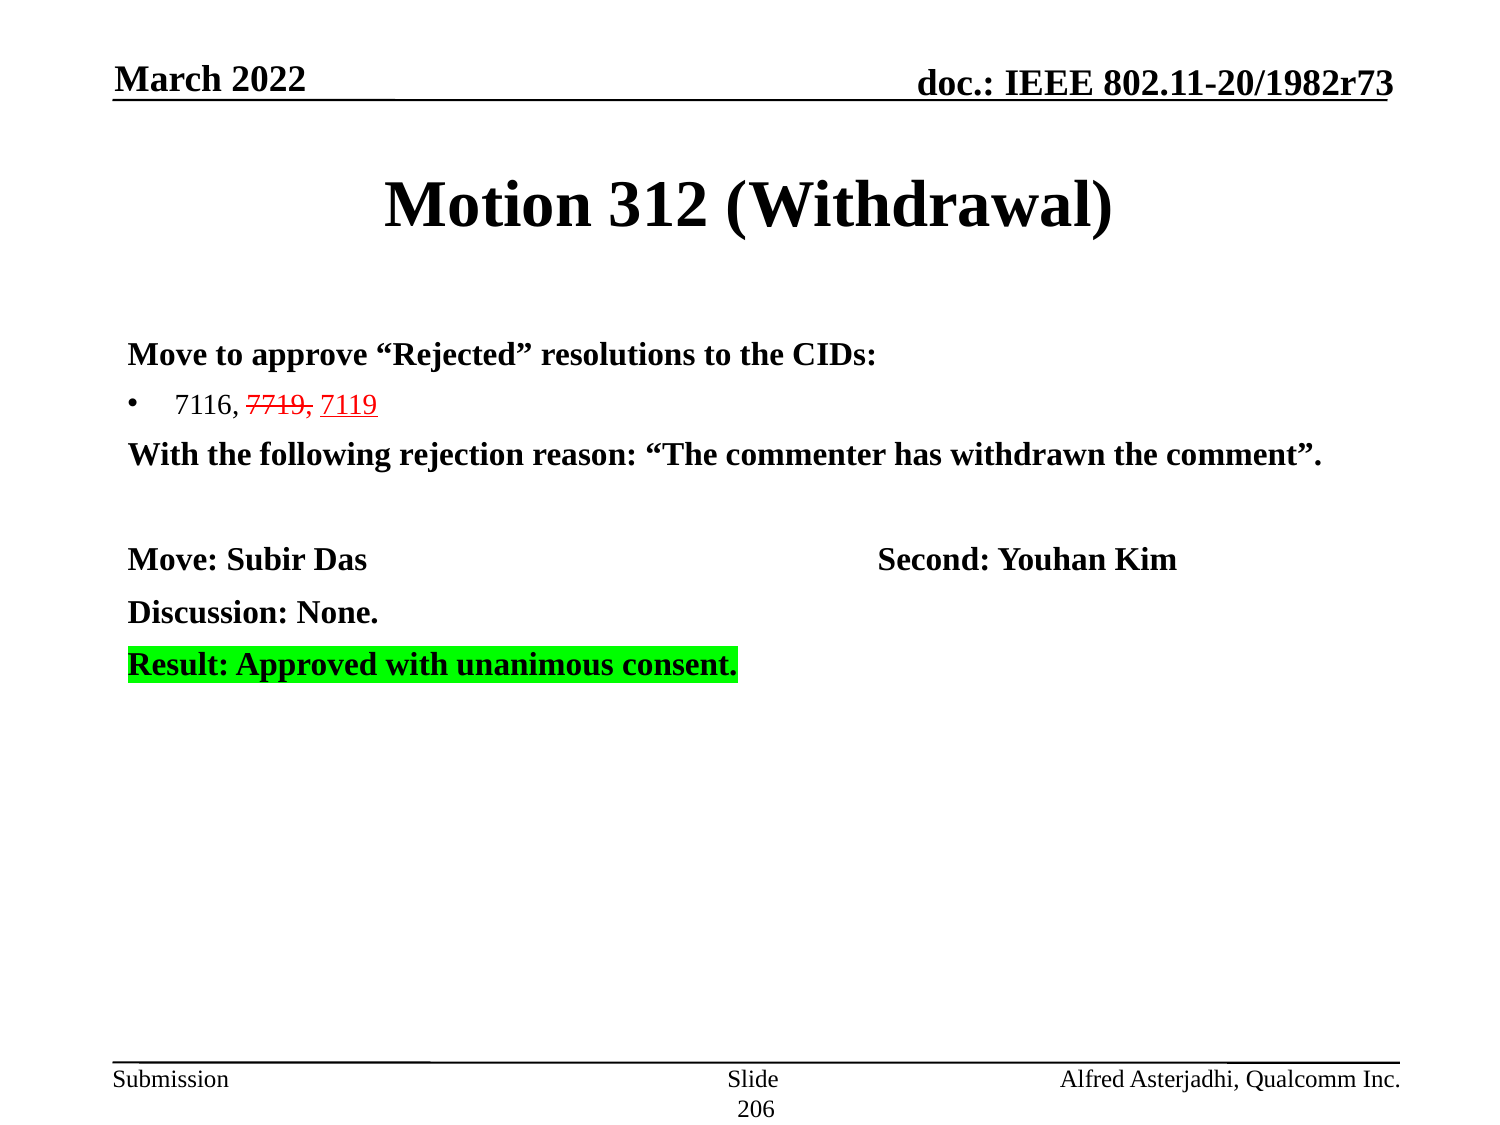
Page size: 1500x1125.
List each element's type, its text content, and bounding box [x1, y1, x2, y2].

list Move to approve “Rejected” resolutions to the CIDs: 7116, 7719, 7119 With the following rejection reason: “The commenter has withdrawn the comment”. Move: Subir Das Second: Youhan Kim Discussion: None. Result: Approved with unanimous consent. [112, 324, 1388, 1063]
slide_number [114, 54, 423, 100]
footer Alfred Asterjadhi, Qualcomm Inc. [878, 1061, 1402, 1093]
title Motion 312 (Withdrawal) [112, 112, 1388, 288]
slide_number Slide 206 [712, 1061, 800, 1123]
